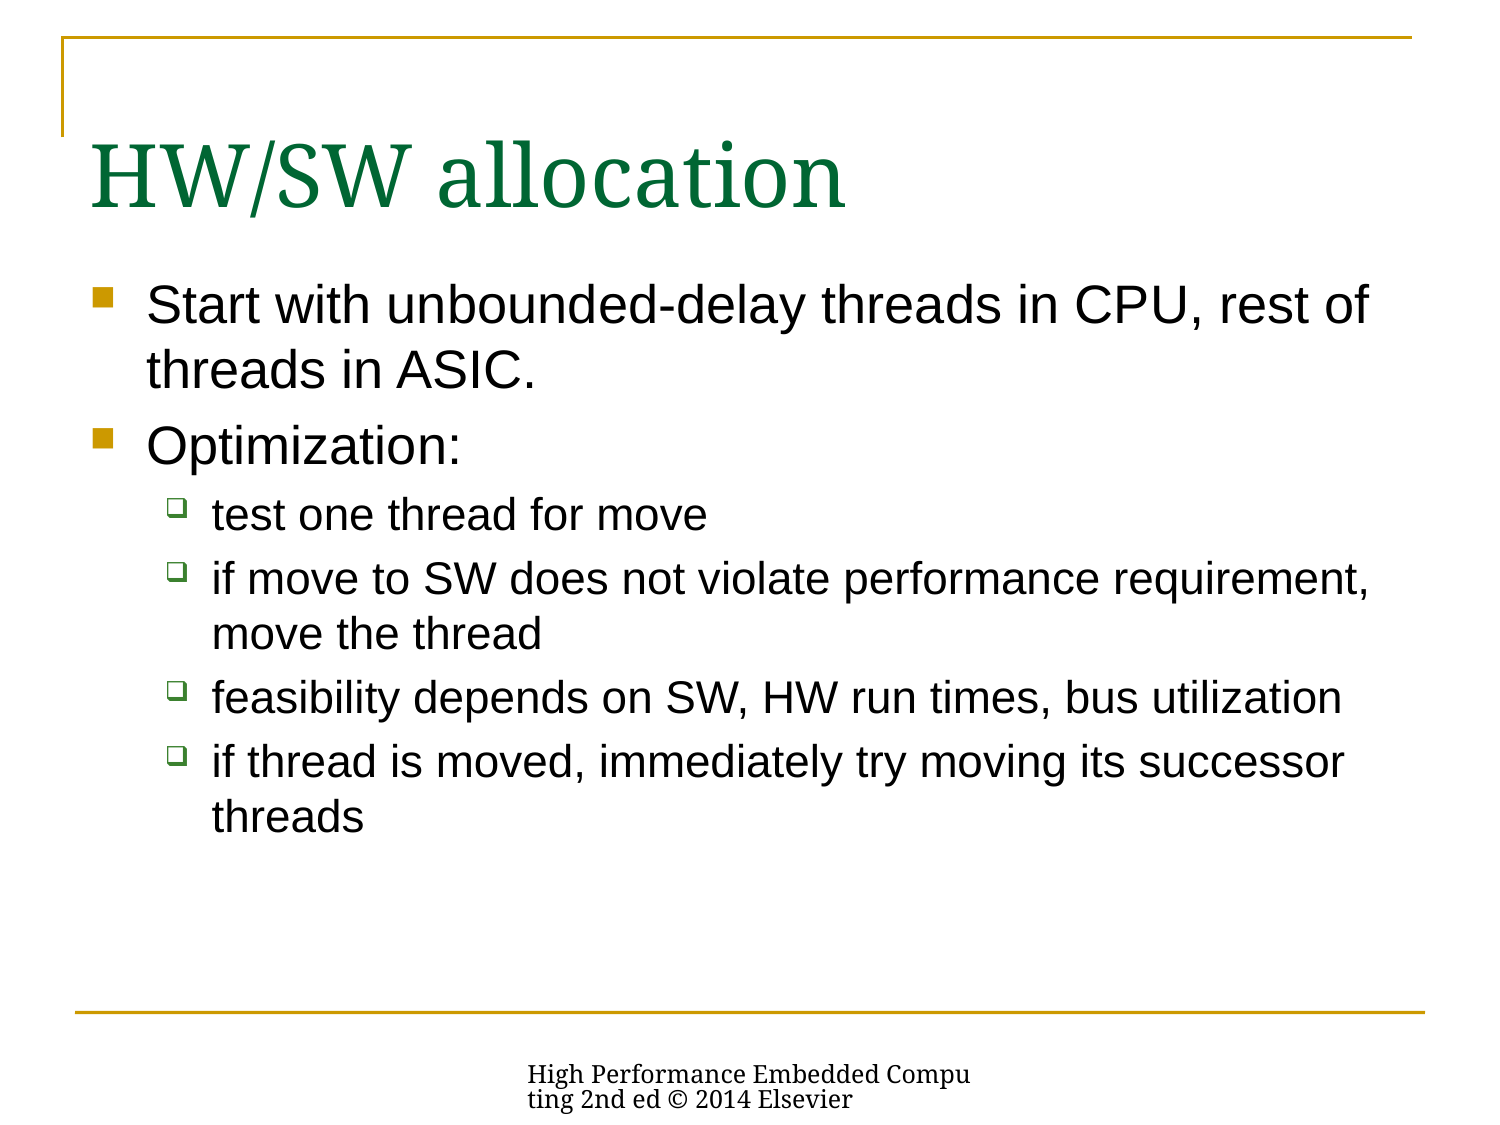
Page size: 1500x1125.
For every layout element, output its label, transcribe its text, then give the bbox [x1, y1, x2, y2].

list Start with unbounded-delay threads in CPU, rest of threads in ASIC. Optimization: test one thread for move if move to SW does not violate performance requirement, move the thread feasibility depends on SW, HW run times, bus utilization if thread is moved, immediately try moving its successor threads [75, 262, 1425, 1006]
title HW/SW allocation [75, 45, 1425, 233]
footer High Performance Embedded Computing 2nd ed © 2014 Elsevier [512, 1025, 988, 1100]
